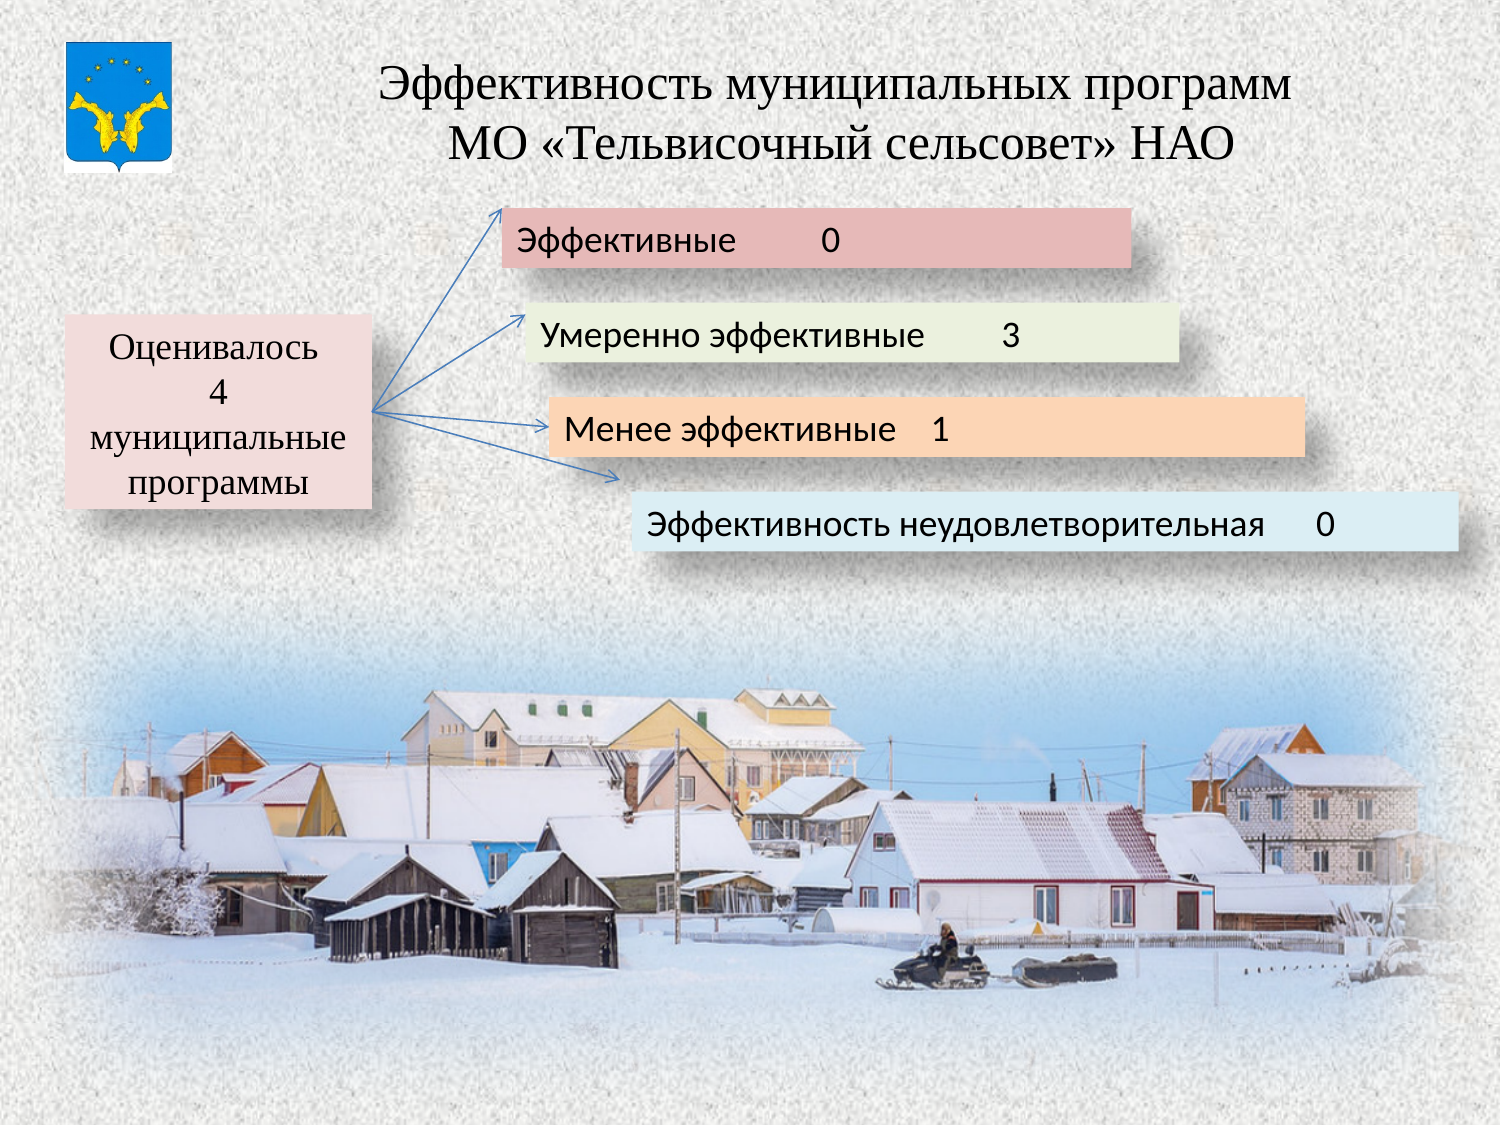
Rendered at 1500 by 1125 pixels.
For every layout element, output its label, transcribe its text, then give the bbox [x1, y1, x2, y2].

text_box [371, 314, 526, 411]
text_box Эффективность муниципальных программ МО «Тельвисочный сельсовет» НАО [183, 42, 1500, 178]
text_box Эффективные 0 [503, 208, 1132, 268]
text_box Умеренно эффективные 3 [525, 302, 1180, 363]
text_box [371, 412, 621, 481]
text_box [371, 207, 503, 313]
text_box Эффективность неудовлетворительная 0 [631, 491, 1459, 552]
text_box Менее эффективные 1 [549, 397, 1306, 457]
text_box Оценивалось 4 муниципальные программы [64, 314, 372, 510]
picture [0, 0, 1500, 1125]
